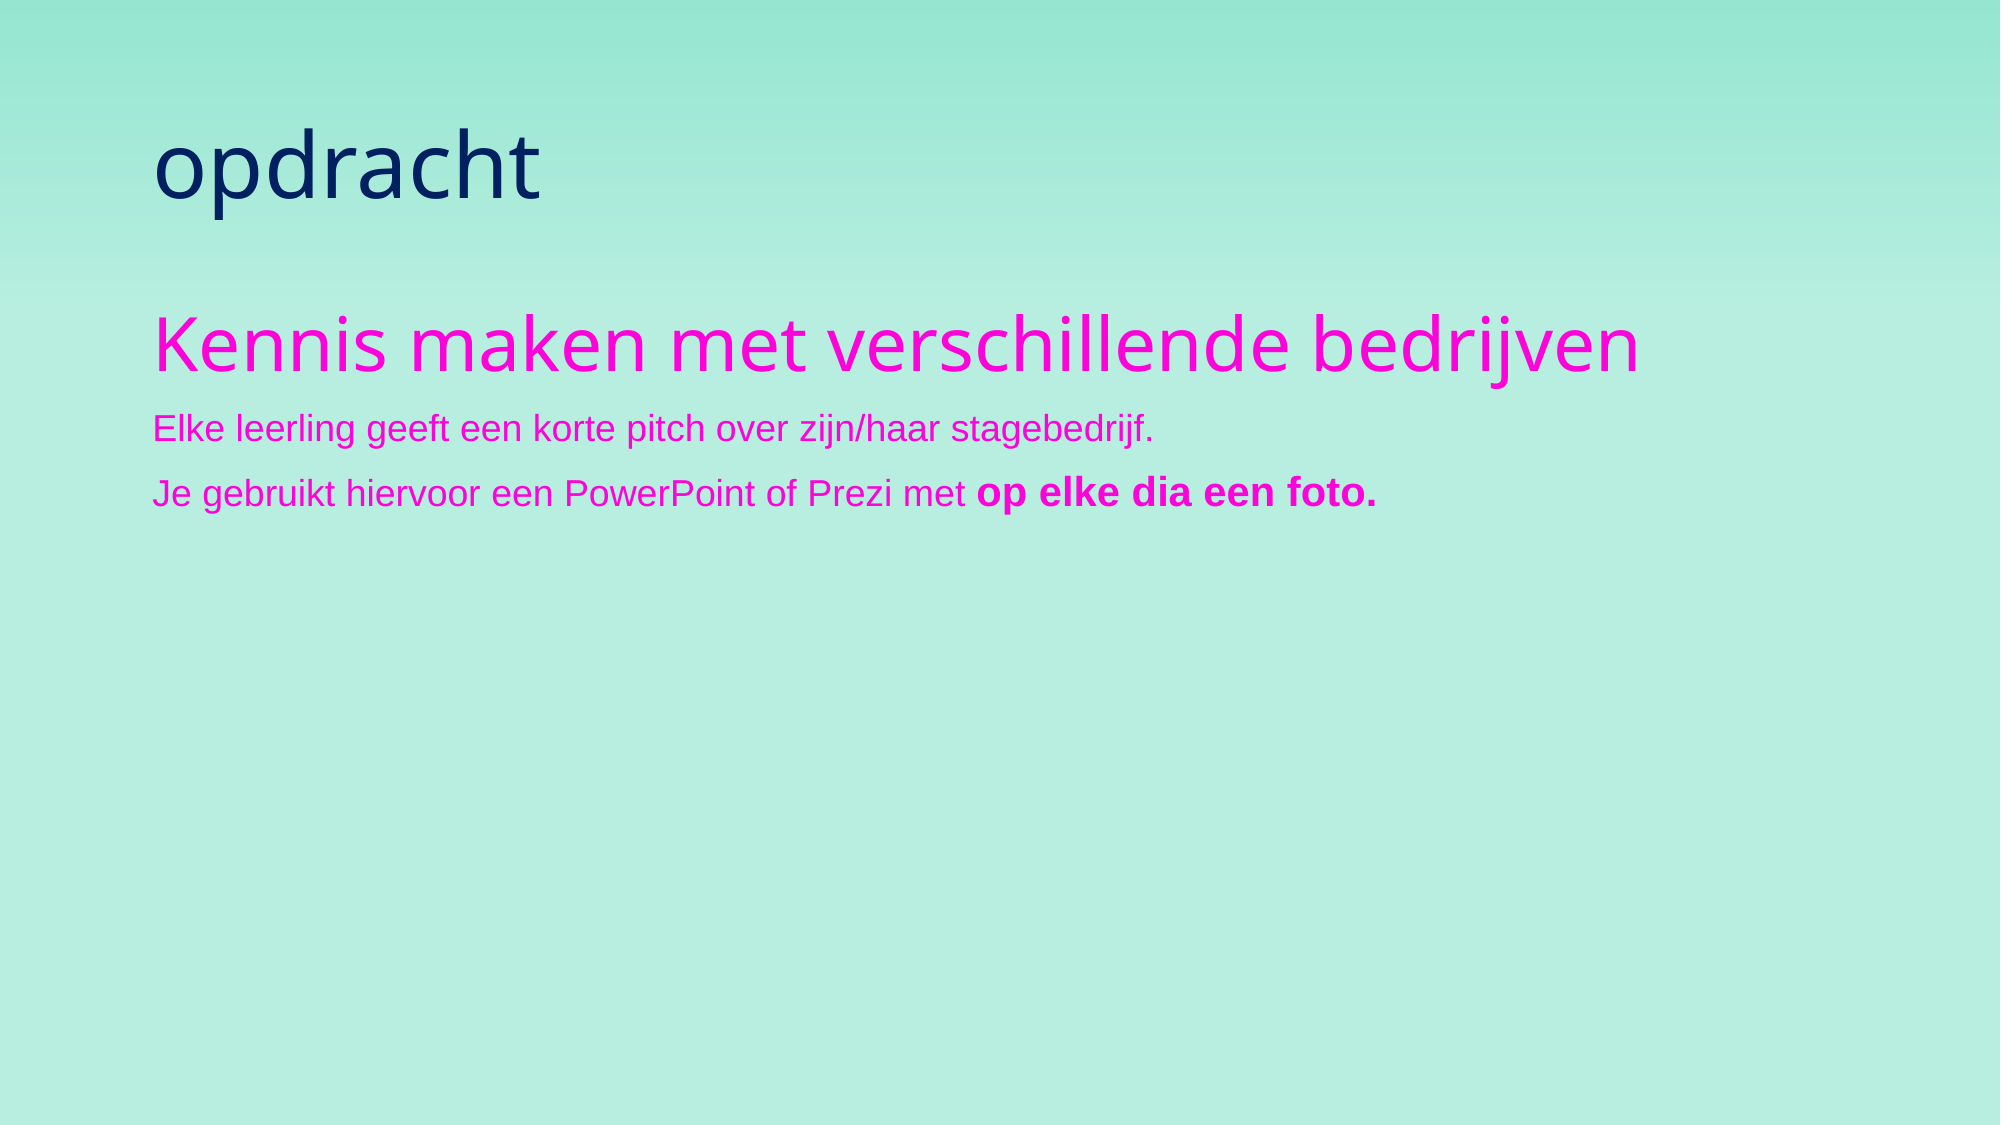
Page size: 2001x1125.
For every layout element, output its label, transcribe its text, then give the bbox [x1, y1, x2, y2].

title opdracht [137, 59, 1863, 278]
list Kennis maken met verschillende bedrijven Elke leerling geeft een korte pitch over zijn/haar stagebedrijf. Je gebruikt hiervoor een PowerPoint of Prezi met op elke dia een foto. [137, 299, 1863, 1014]
